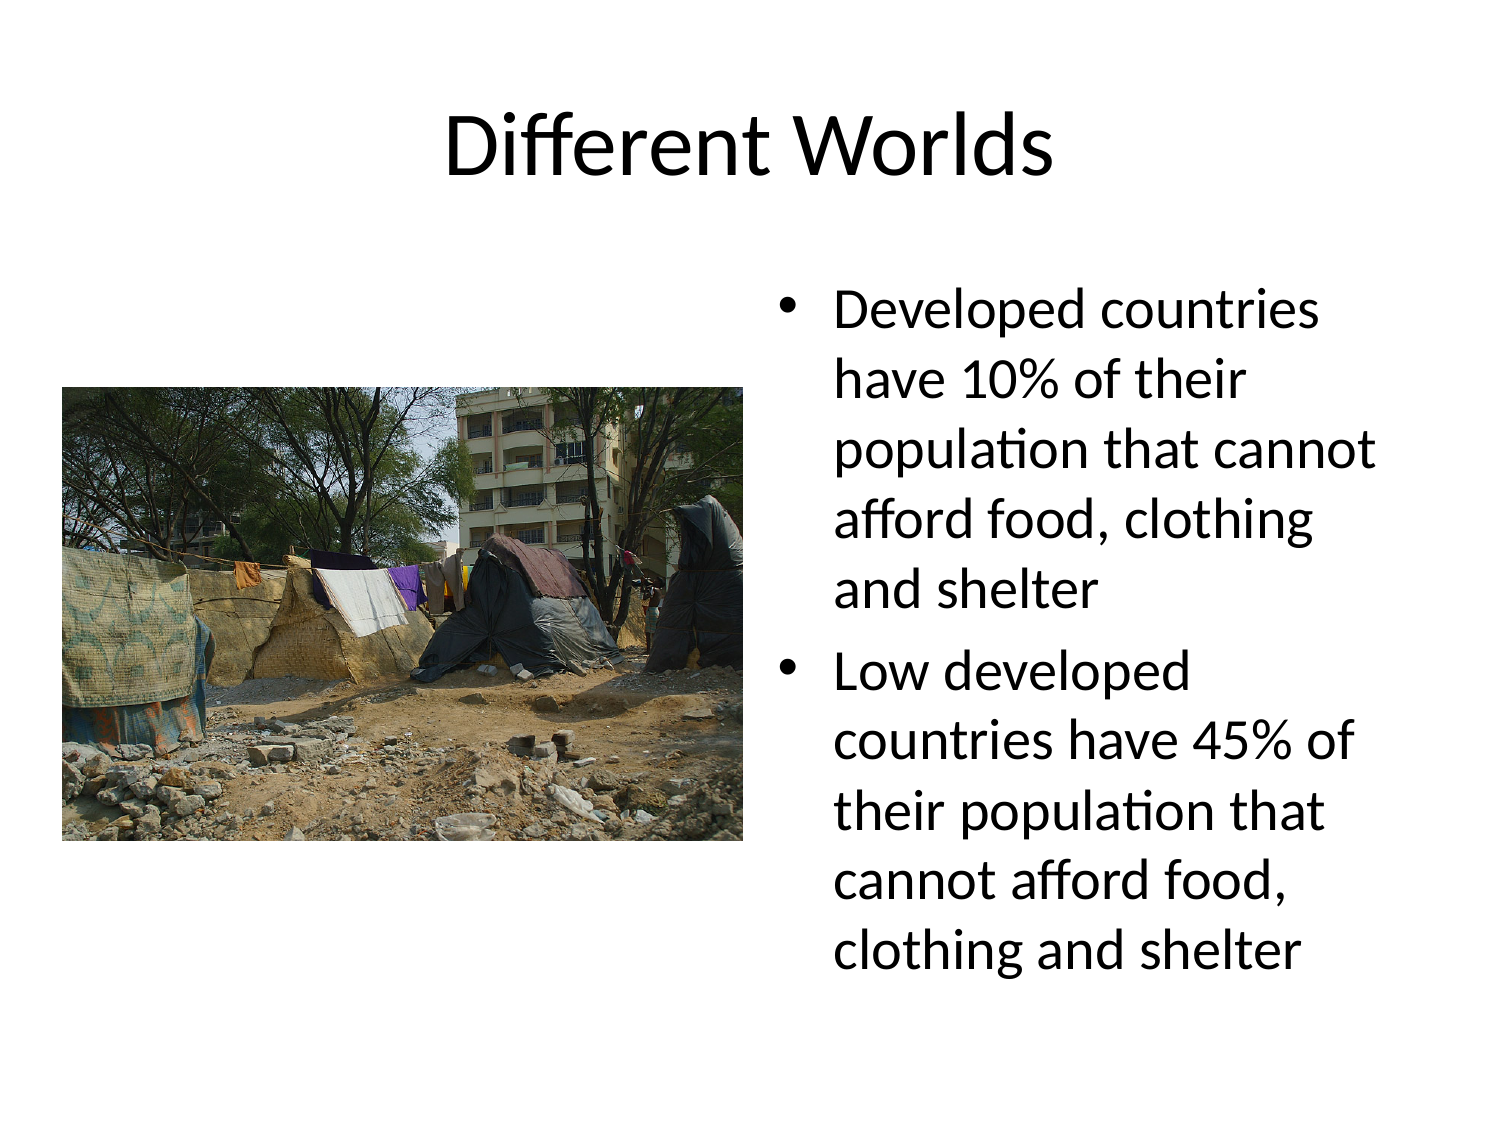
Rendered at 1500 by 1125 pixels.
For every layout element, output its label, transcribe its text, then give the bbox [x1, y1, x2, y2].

list Developed countries have 10% of their population that cannot afford food, clothing and shelter Low developed countries have 45% of their population that cannot afford food, clothing and shelter [762, 262, 1425, 1005]
picture [62, 387, 743, 841]
title Different Worlds [75, 45, 1425, 233]
